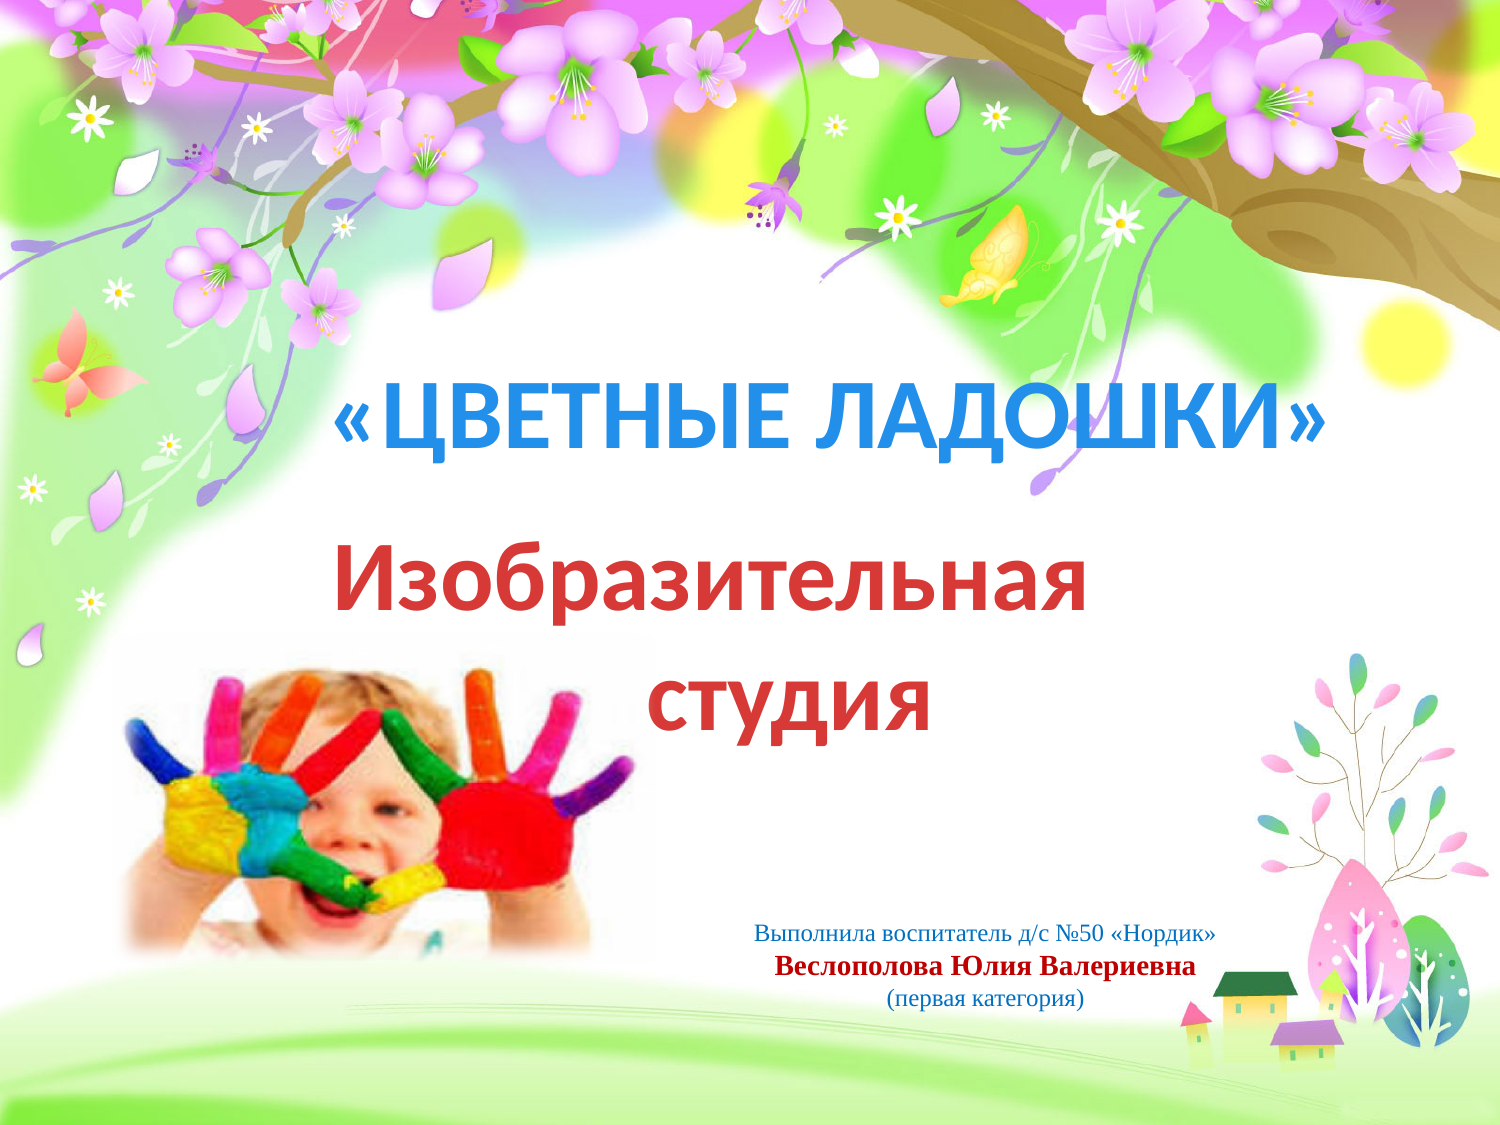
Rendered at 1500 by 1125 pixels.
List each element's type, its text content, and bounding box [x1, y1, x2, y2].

title «Цветные ладошки» [289, 278, 1376, 539]
picture [0, 0, 1500, 1125]
text_box Выполнила воспитатель д/с №50 «Нордик» Веслополова Юлия Валериевна (первая категория) [665, 887, 1306, 1041]
subtitle Изобразительная студия [265, 503, 1316, 839]
